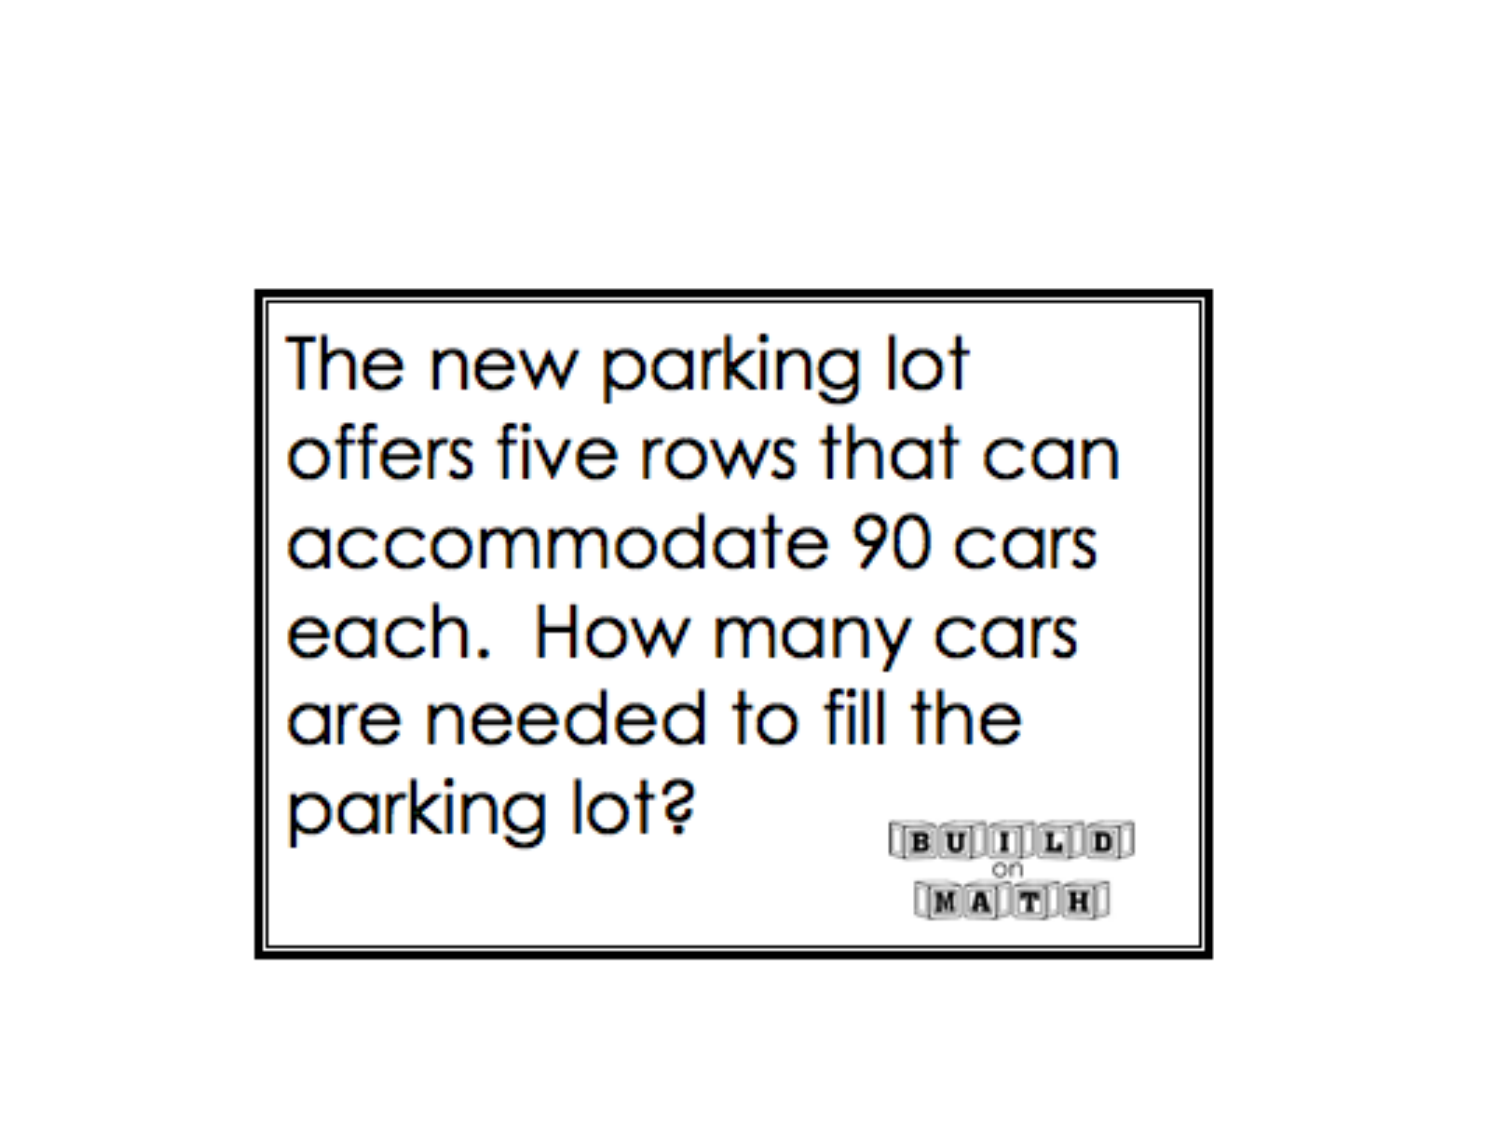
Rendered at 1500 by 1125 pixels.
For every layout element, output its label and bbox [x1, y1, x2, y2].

list [74, 262, 1426, 1006]
